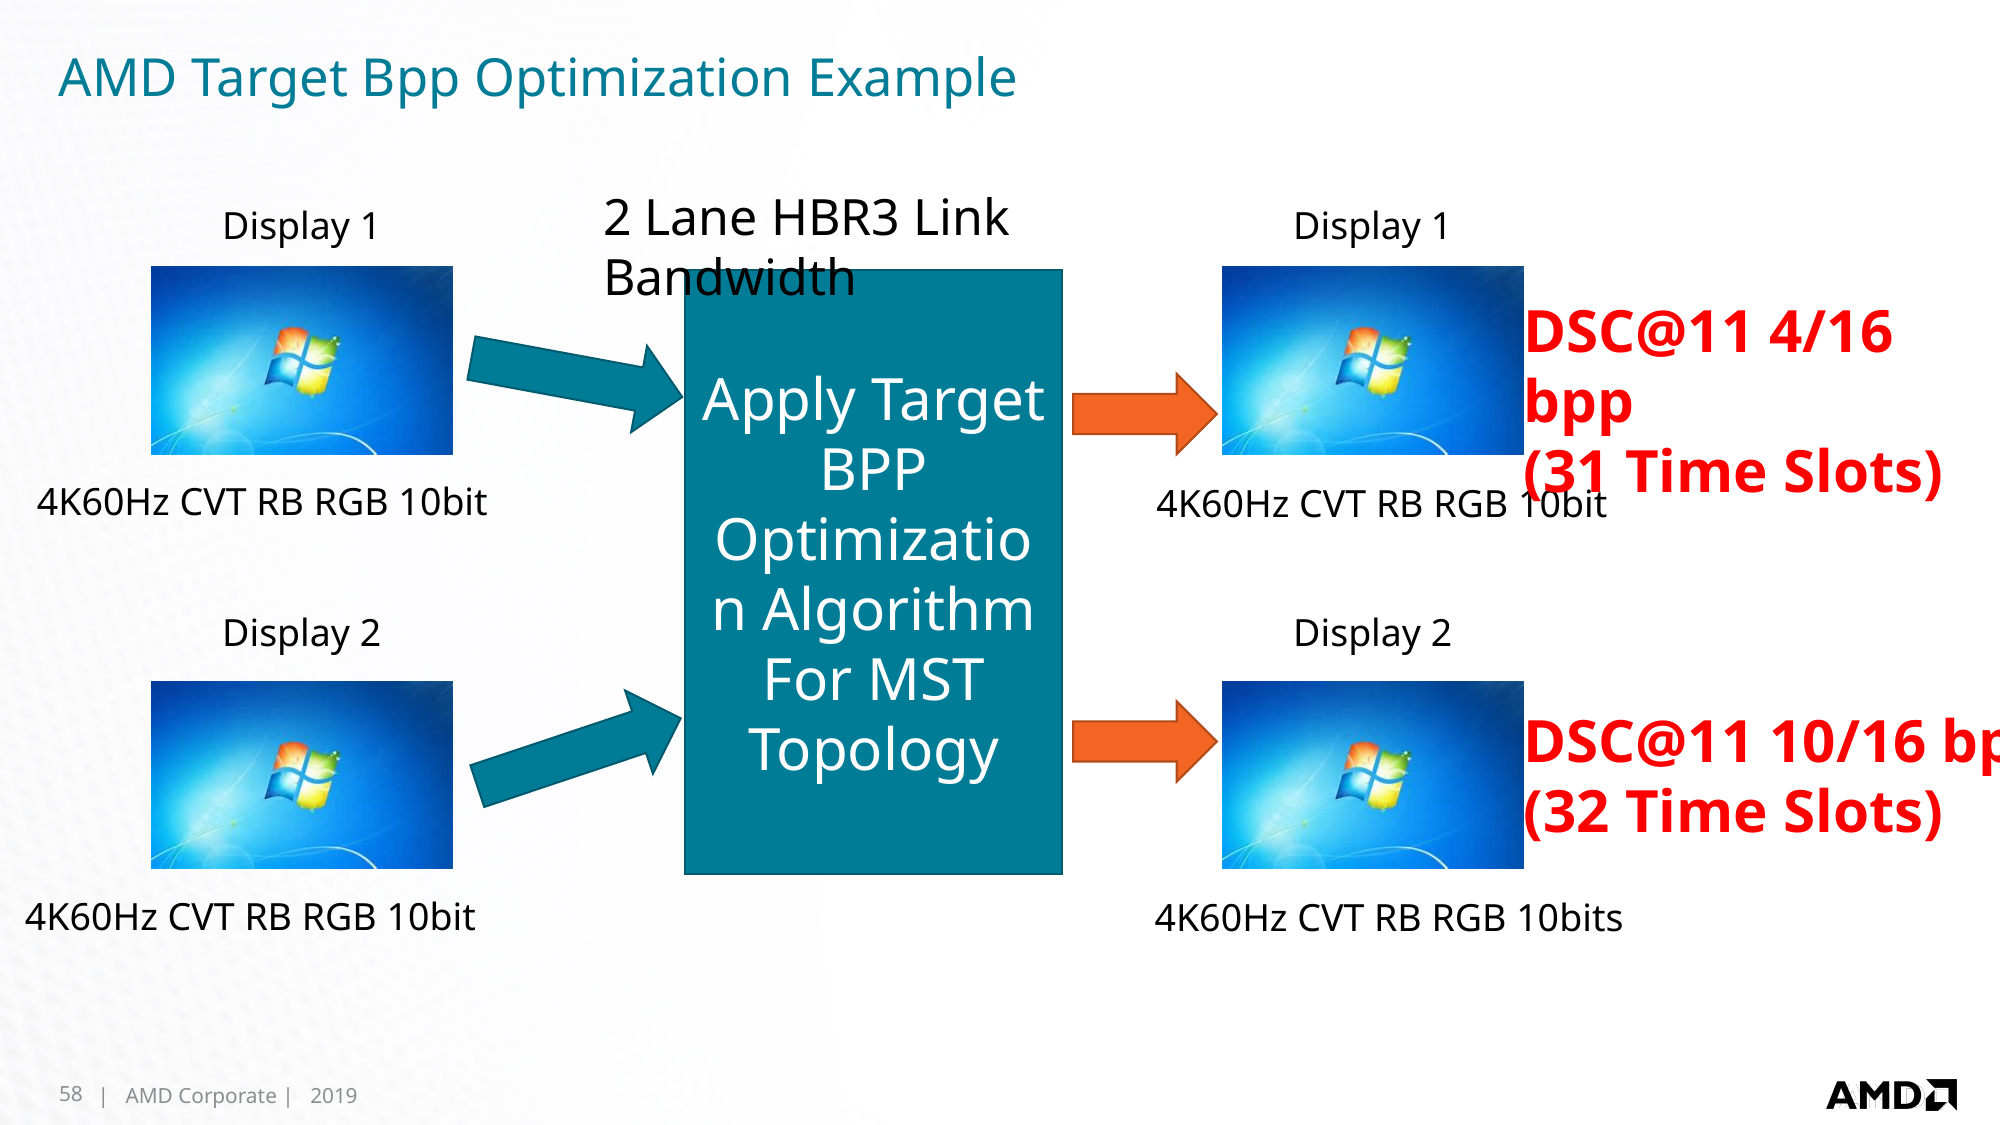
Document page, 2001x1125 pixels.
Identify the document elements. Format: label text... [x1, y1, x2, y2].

text_box 4K60Hz CVT RB RGB 10bit [10, 885, 491, 945]
text_box [1072, 371, 1219, 457]
text_box Display 1 [207, 194, 397, 254]
text_box [1072, 698, 1219, 785]
text_box DSC@11 10/16 bpp (32 Time Slots) [1524, 696, 2000, 852]
text_box Apply Target BPP Optimization Algorithm For MST Topology [684, 314, 1063, 875]
text_box 4K60Hz CVT RB RGB 10bits [1139, 886, 1639, 947]
text_box 4K60Hz CVT RB RGB 10bit [1141, 472, 1623, 533]
text_box 4K60Hz CVT RB RGB 10bit [22, 470, 503, 531]
text_box DSC@11 4/16 bpp (31 Time Slots) [1508, 286, 1989, 512]
text_box Display 2 [207, 601, 397, 662]
footer | AMD Corporate | 2019 [98, 1065, 773, 1125]
text_box [469, 688, 682, 809]
text_box 2 Lane HBR3 Link Bandwidth [588, 178, 1280, 314]
text_box Display 2 [1278, 601, 1468, 662]
text_box [466, 335, 684, 435]
slide_number 58 [0, 1065, 98, 1125]
picture [0, 0, 2000, 1125]
text_box Display 1 [1280, 194, 1468, 254]
title AMD Target Bpp Optimization Example [43, 43, 1957, 116]
